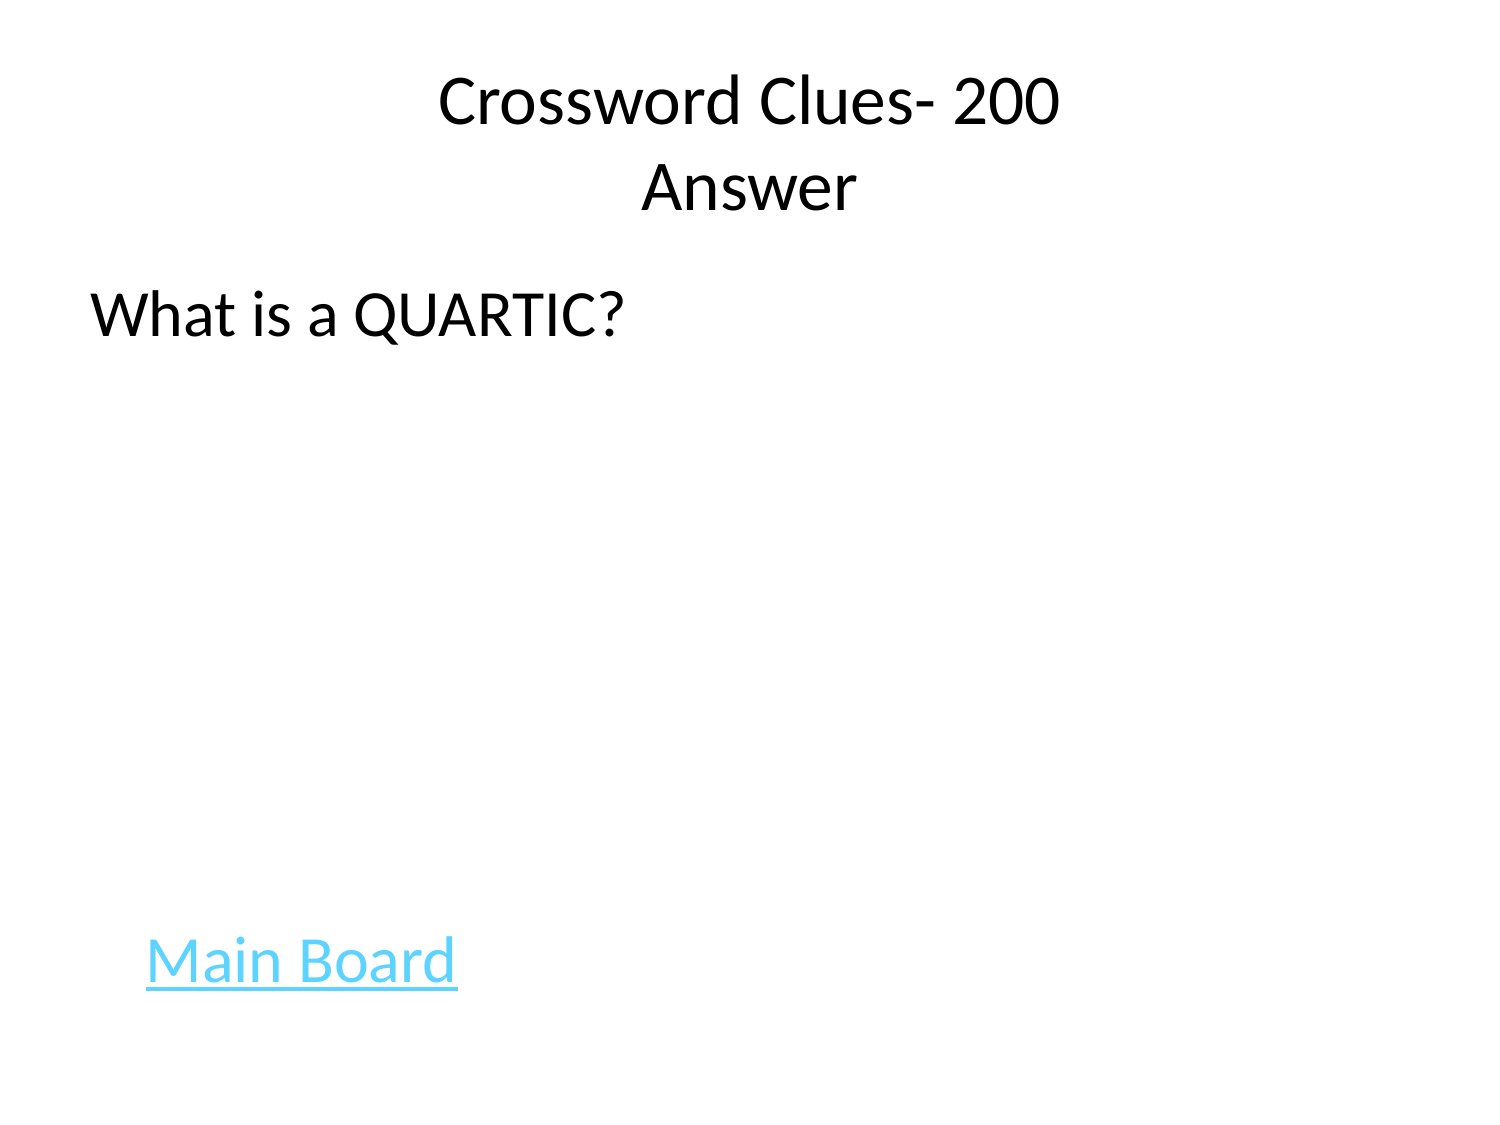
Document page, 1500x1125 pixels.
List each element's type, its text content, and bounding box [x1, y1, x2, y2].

title Crossword Clues- 200 Answer [75, 45, 1425, 233]
list What is a QUARTIC? Main Board [75, 262, 1425, 1005]
